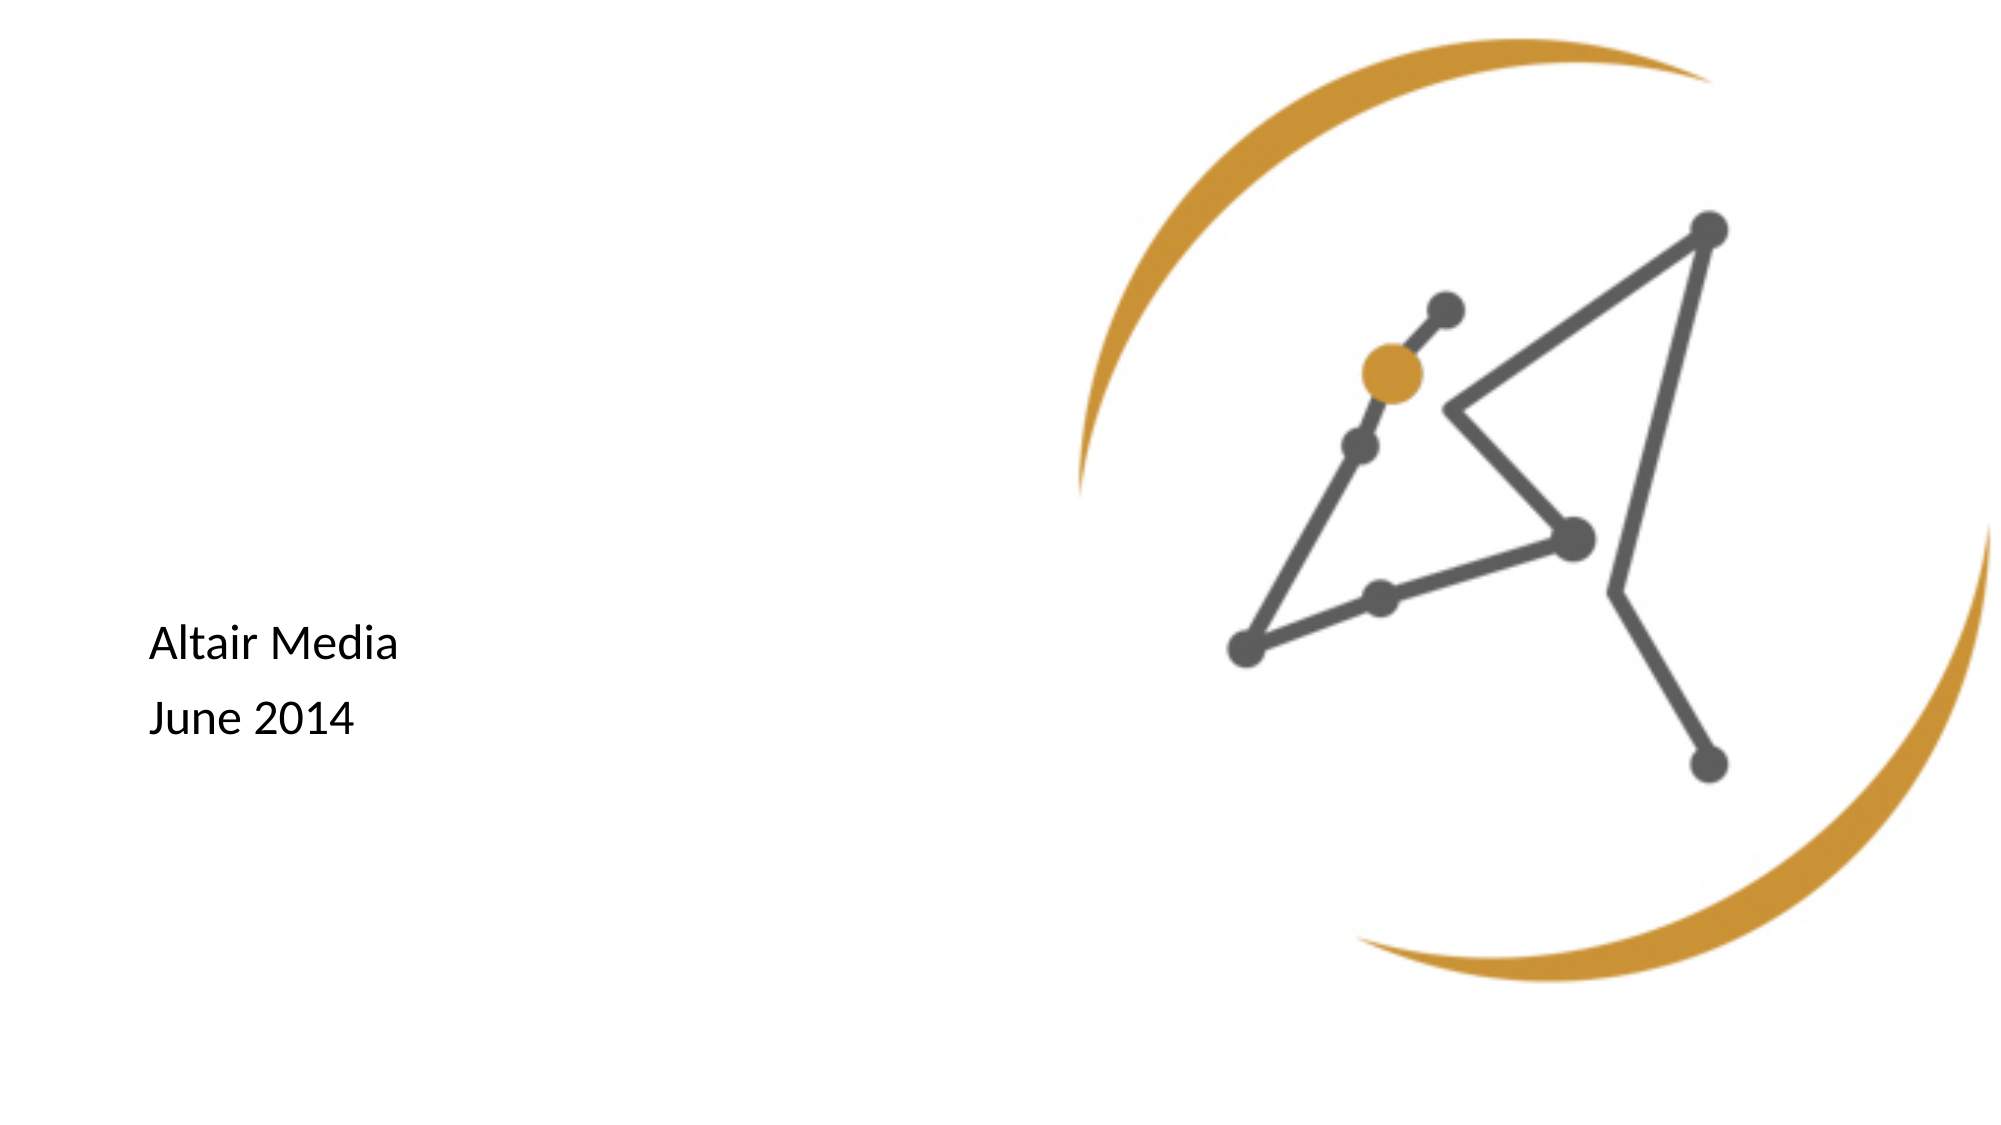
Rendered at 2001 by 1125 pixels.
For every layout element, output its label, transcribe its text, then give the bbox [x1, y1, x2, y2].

subtitle Altair Media June 2014 [133, 608, 980, 881]
picture [1065, 28, 2000, 990]
